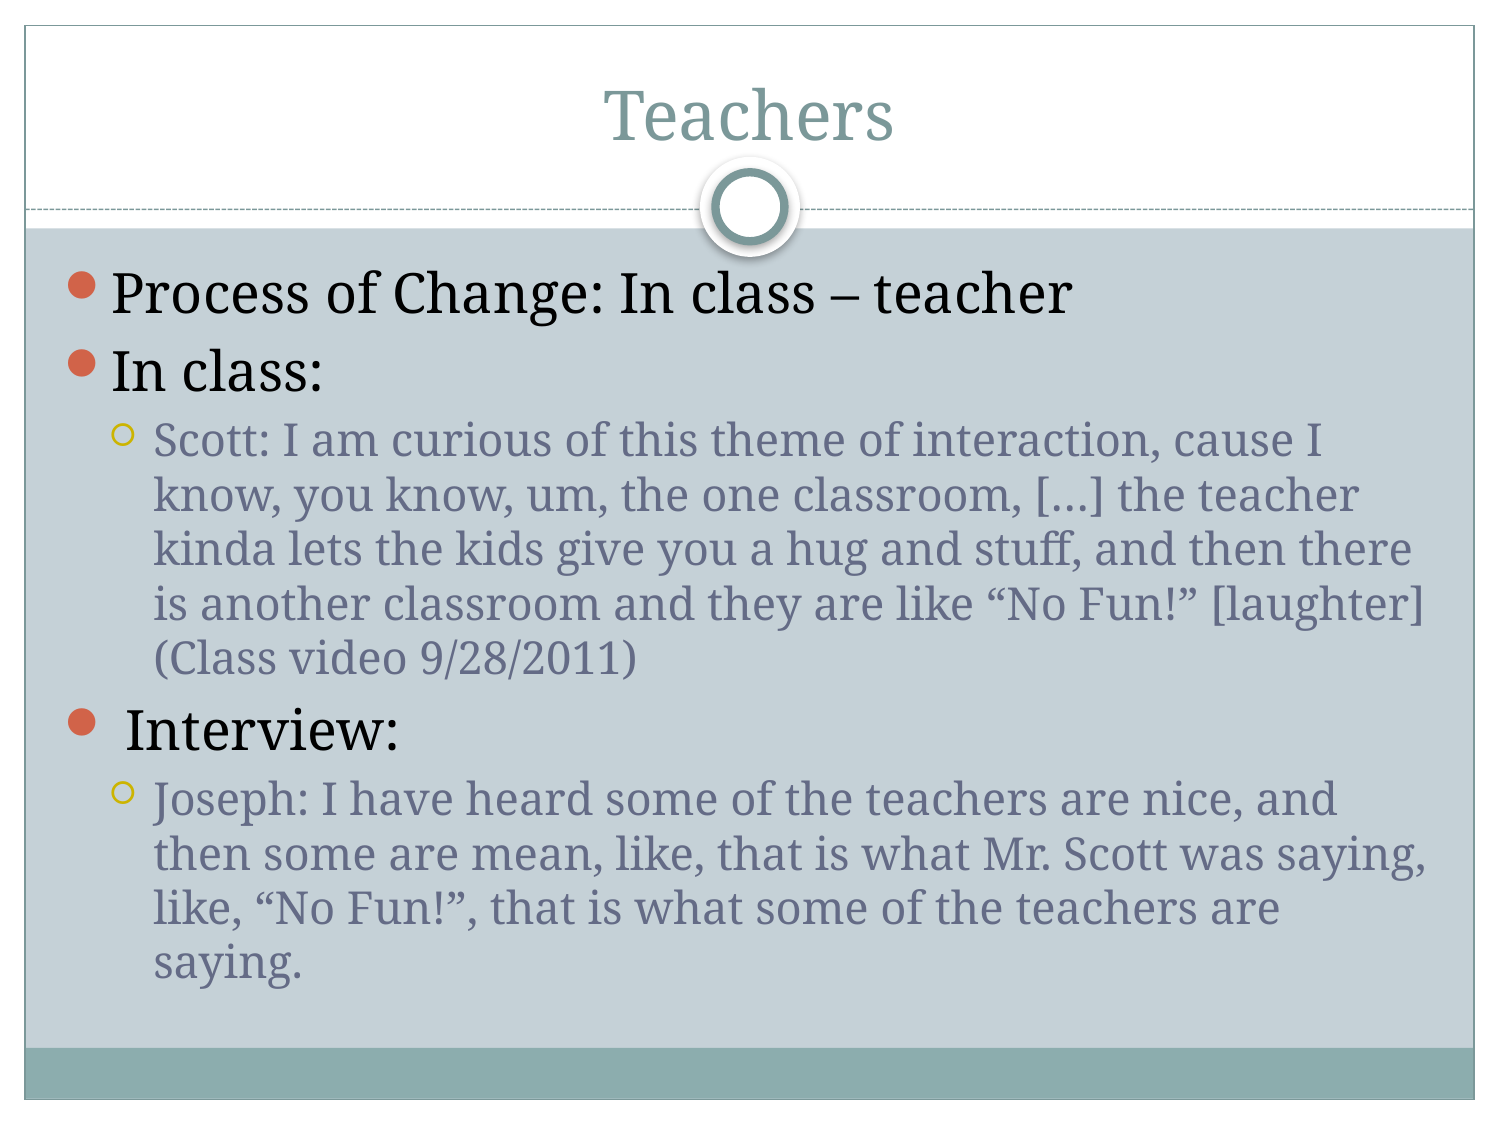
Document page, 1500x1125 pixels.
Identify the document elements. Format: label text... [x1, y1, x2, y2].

list Process of Change: In class – teacher In class: Scott: I am curious of this theme of interaction, cause I know, you know, um, the one classroom, […] the teacher kinda lets the kids give you a hug and stuff, and then there is another classroom and they are like “No Fun!” [laughter] (Class video 9/28/2011) Interview: Joseph: I have heard some of the teachers are nice, and then some are mean, like, that is what Mr. Scott was saying, like, “No Fun!”, that is what some of the teachers are saying. [49, 250, 1445, 1001]
title Teachers [49, 37, 1450, 162]
